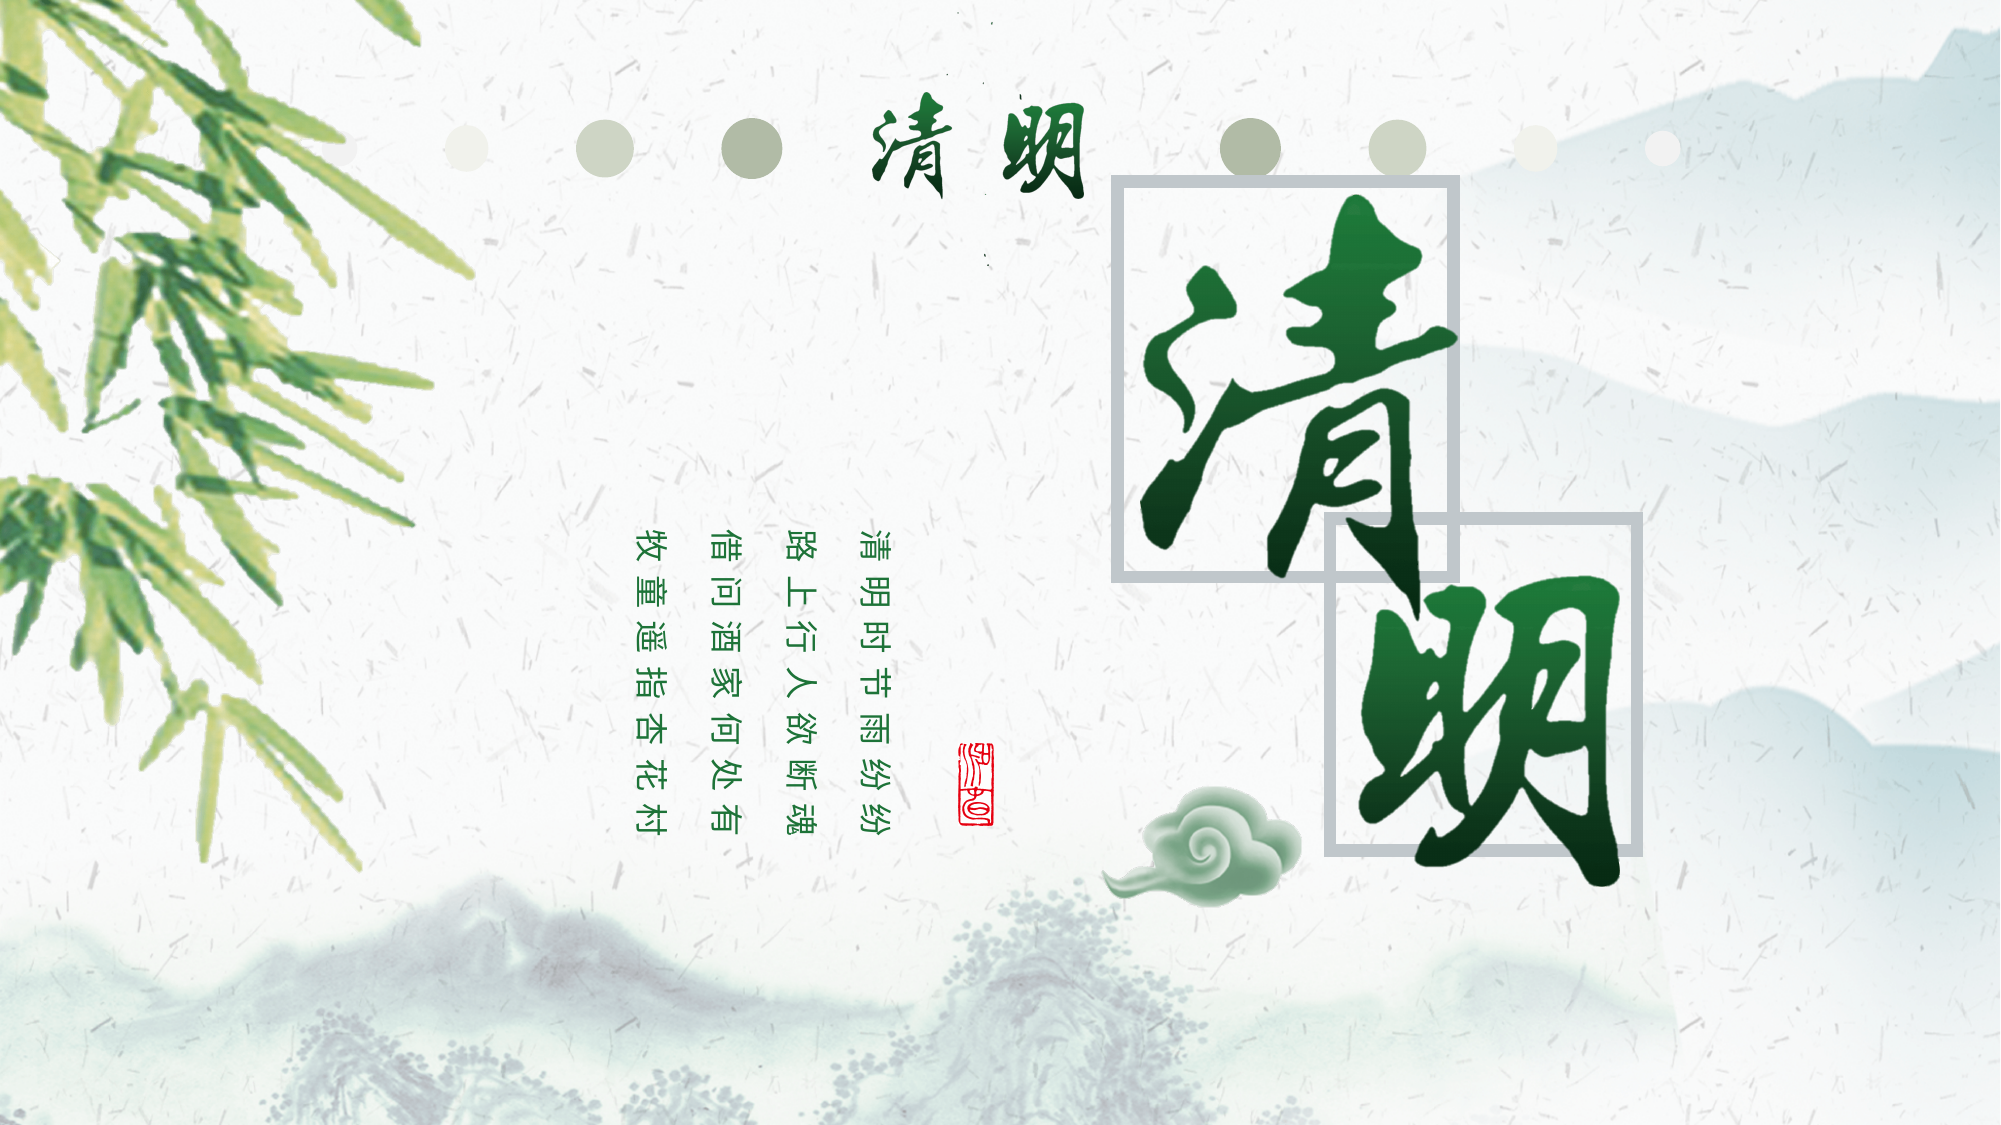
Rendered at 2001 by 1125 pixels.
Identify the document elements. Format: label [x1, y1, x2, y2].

text_box [1117, 181, 1638, 888]
text_box [621, 514, 994, 946]
picture [0, 0, 2001, 1125]
